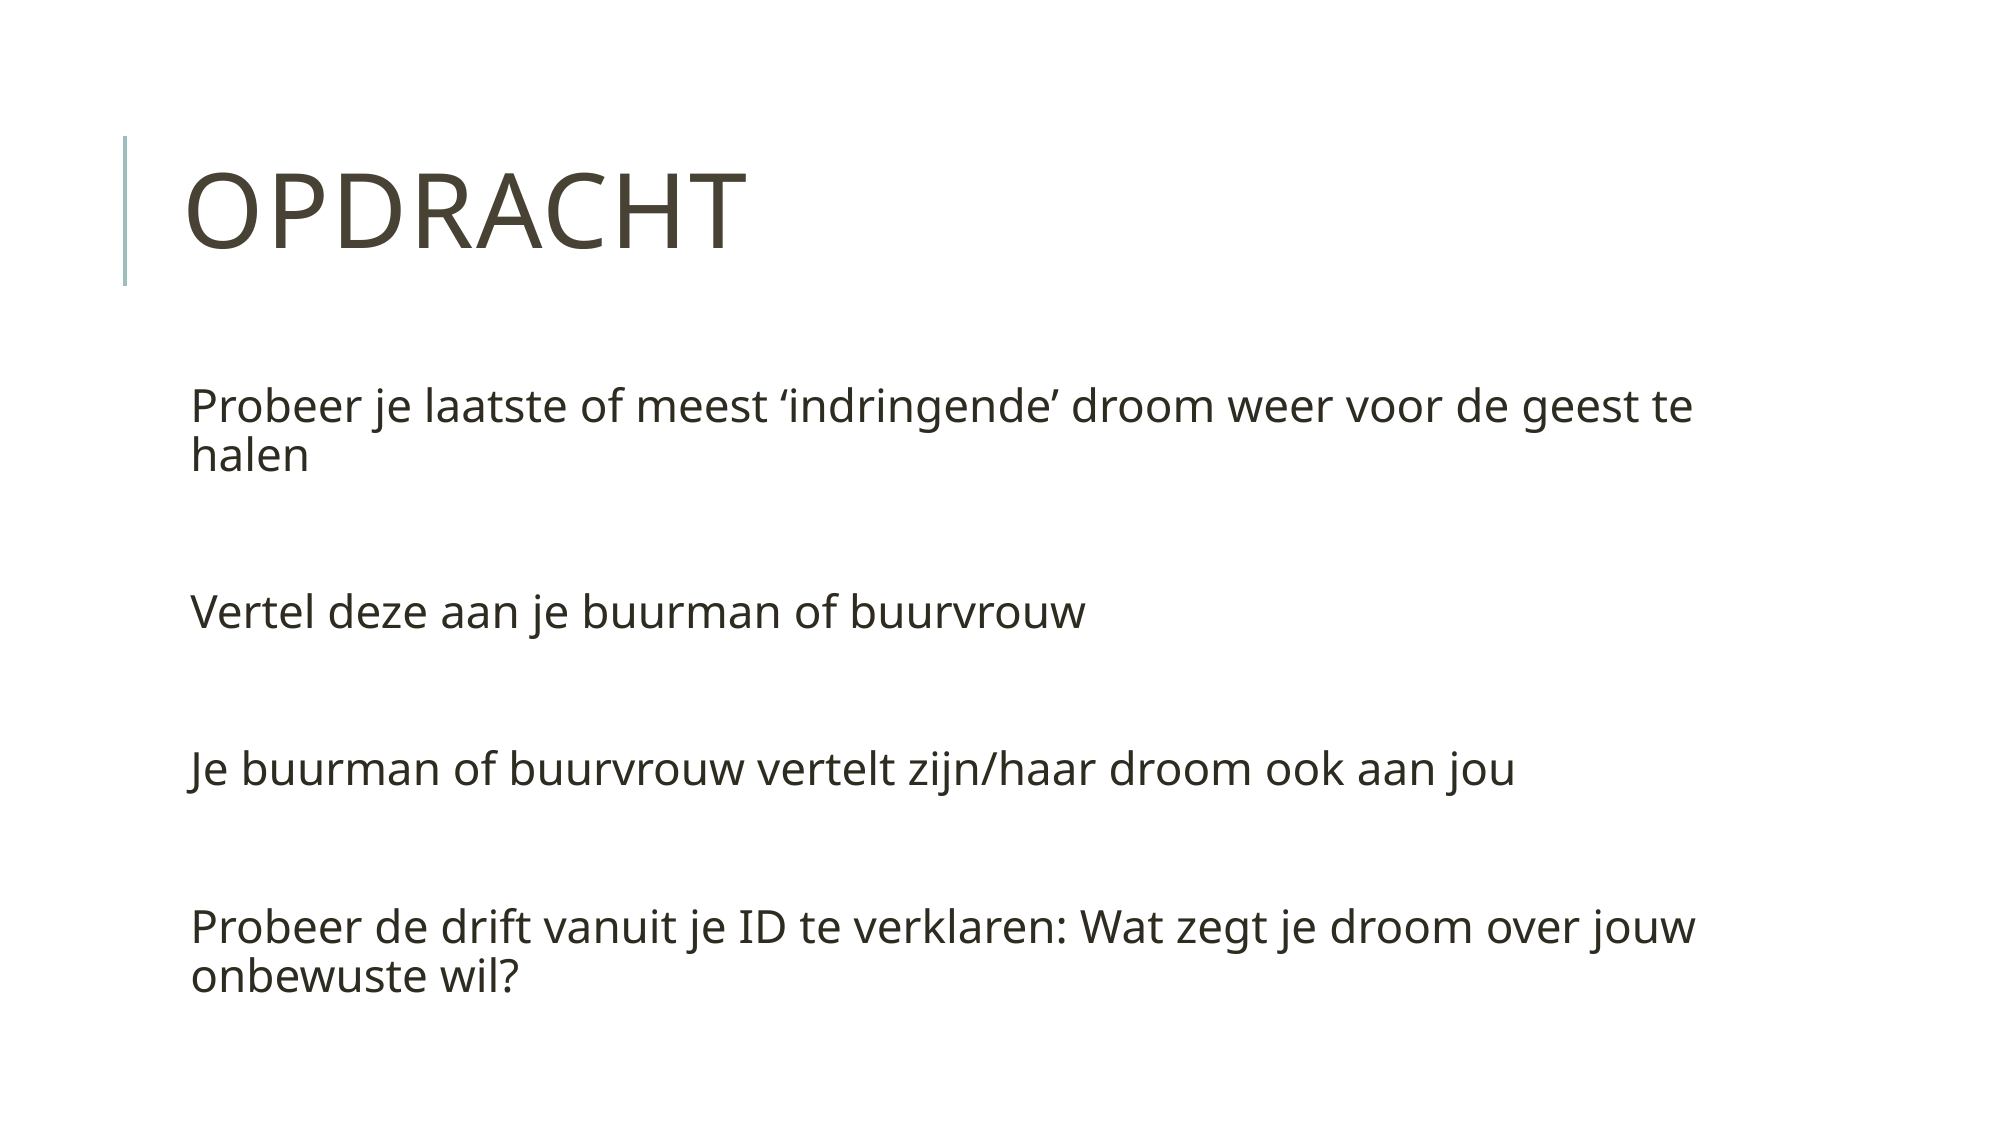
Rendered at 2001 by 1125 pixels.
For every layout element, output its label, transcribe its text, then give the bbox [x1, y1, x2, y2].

title Opdracht [168, 96, 1763, 342]
list Probeer je laatste of meest ‘indringende’ droom weer voor de geest te halen Vertel deze aan je buurman of buurvrouw Je buurman of buurvrouw vertelt zijn/haar droom ook aan jou Probeer de drift vanuit je ID te verklaren: Wat zegt je droom over jouw onbewuste wil? [168, 375, 1763, 1035]
